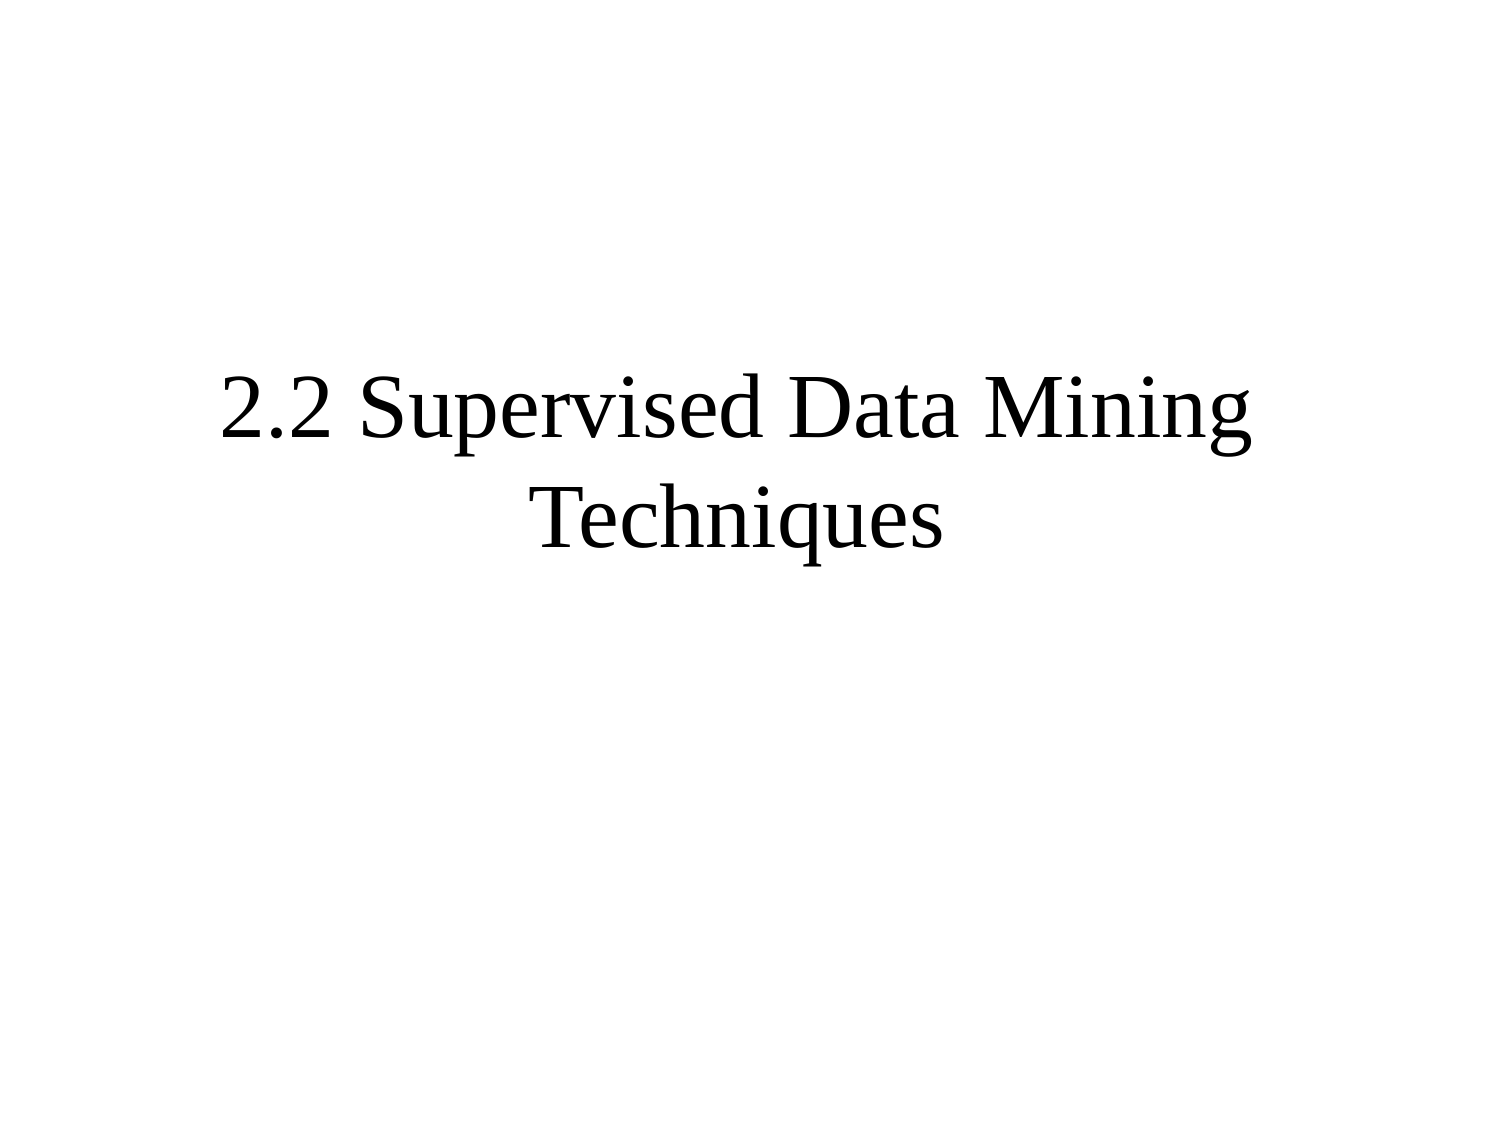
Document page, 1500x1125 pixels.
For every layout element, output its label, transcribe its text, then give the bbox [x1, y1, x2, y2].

title 2.2 Supervised Data Mining Techniques [99, 362, 1375, 550]
